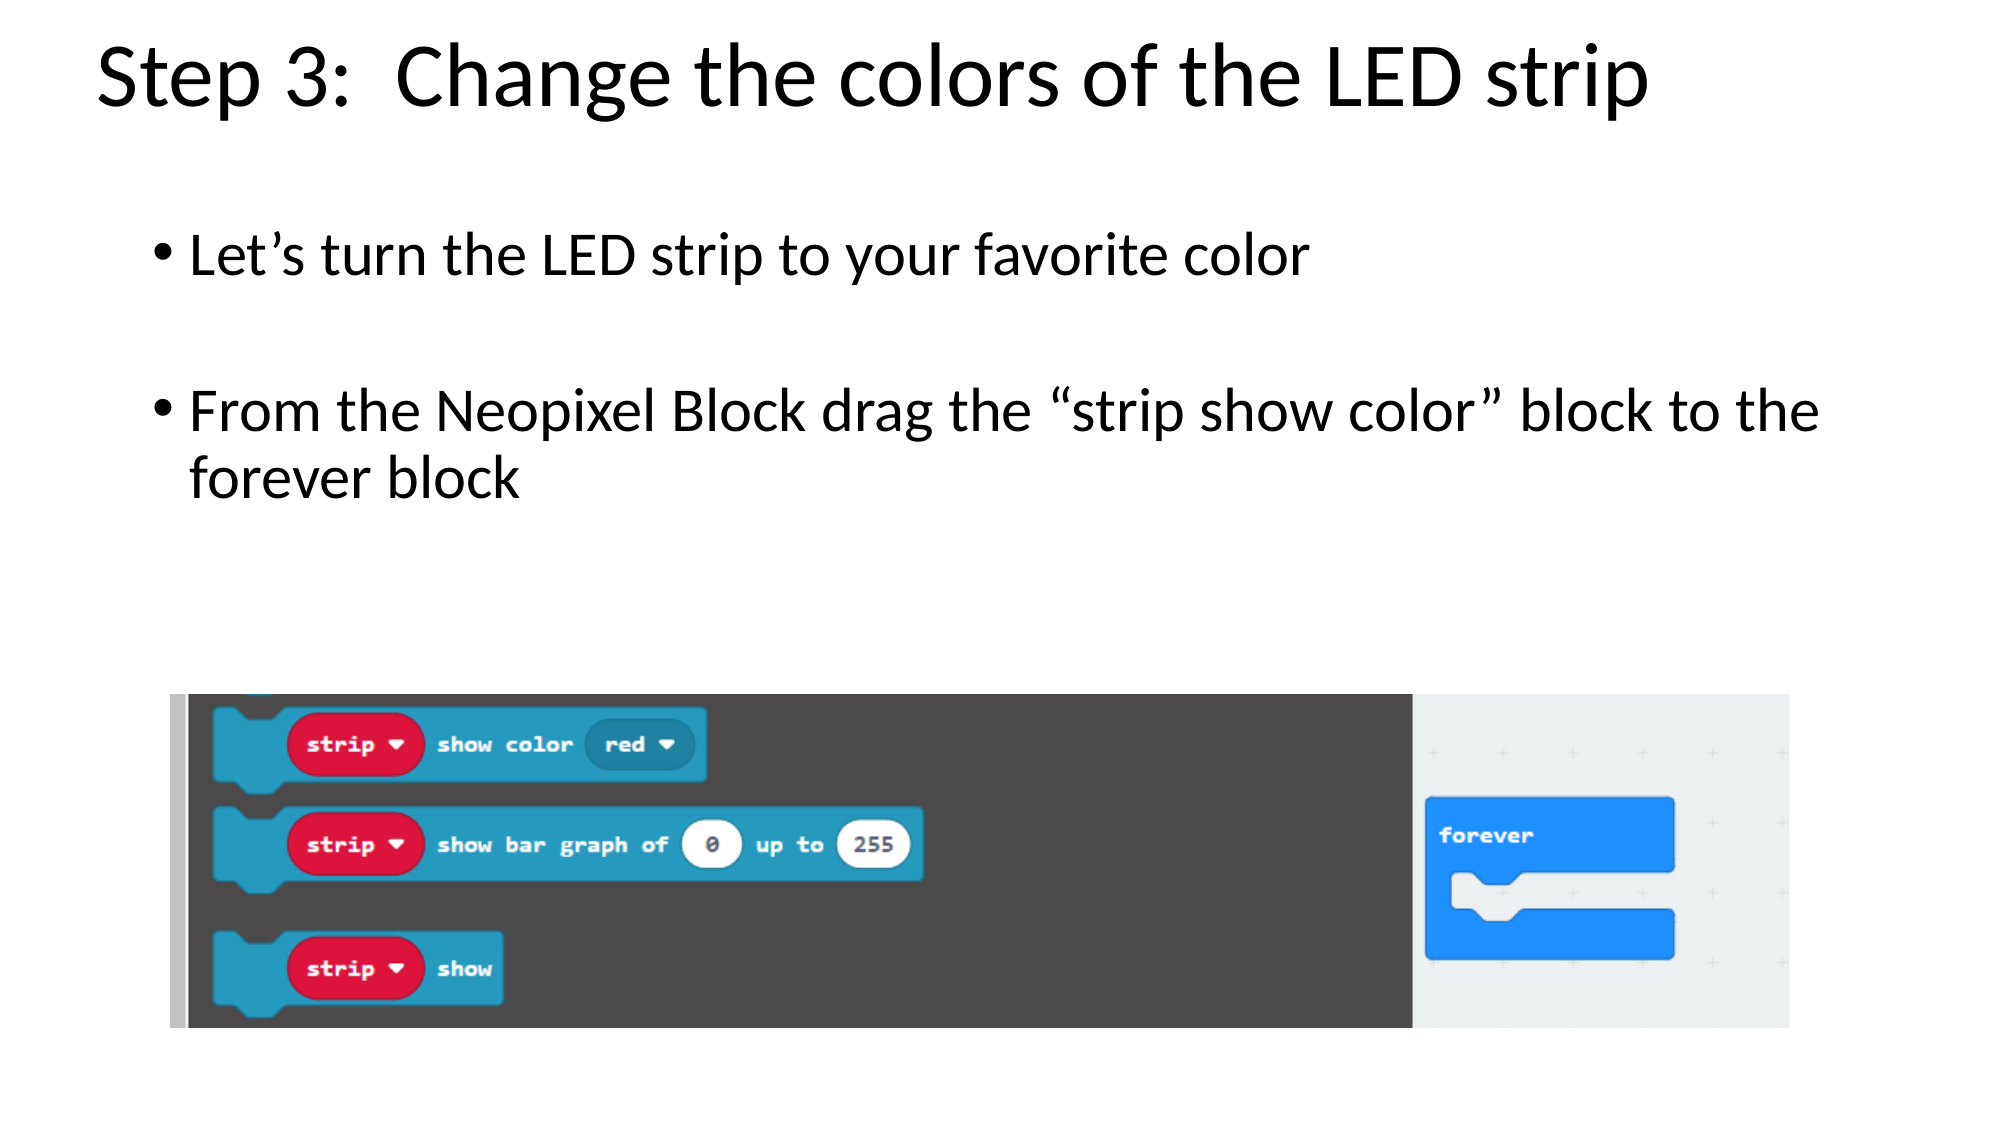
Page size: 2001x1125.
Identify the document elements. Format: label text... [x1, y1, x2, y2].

title Step 3: Change the colors of the LED strip [81, 0, 1807, 186]
list Let’s turn the LED strip to your favorite color From the Neopixel Block drag the “strip show color” block to the forever block [137, 213, 1863, 667]
picture [170, 694, 1789, 1029]
